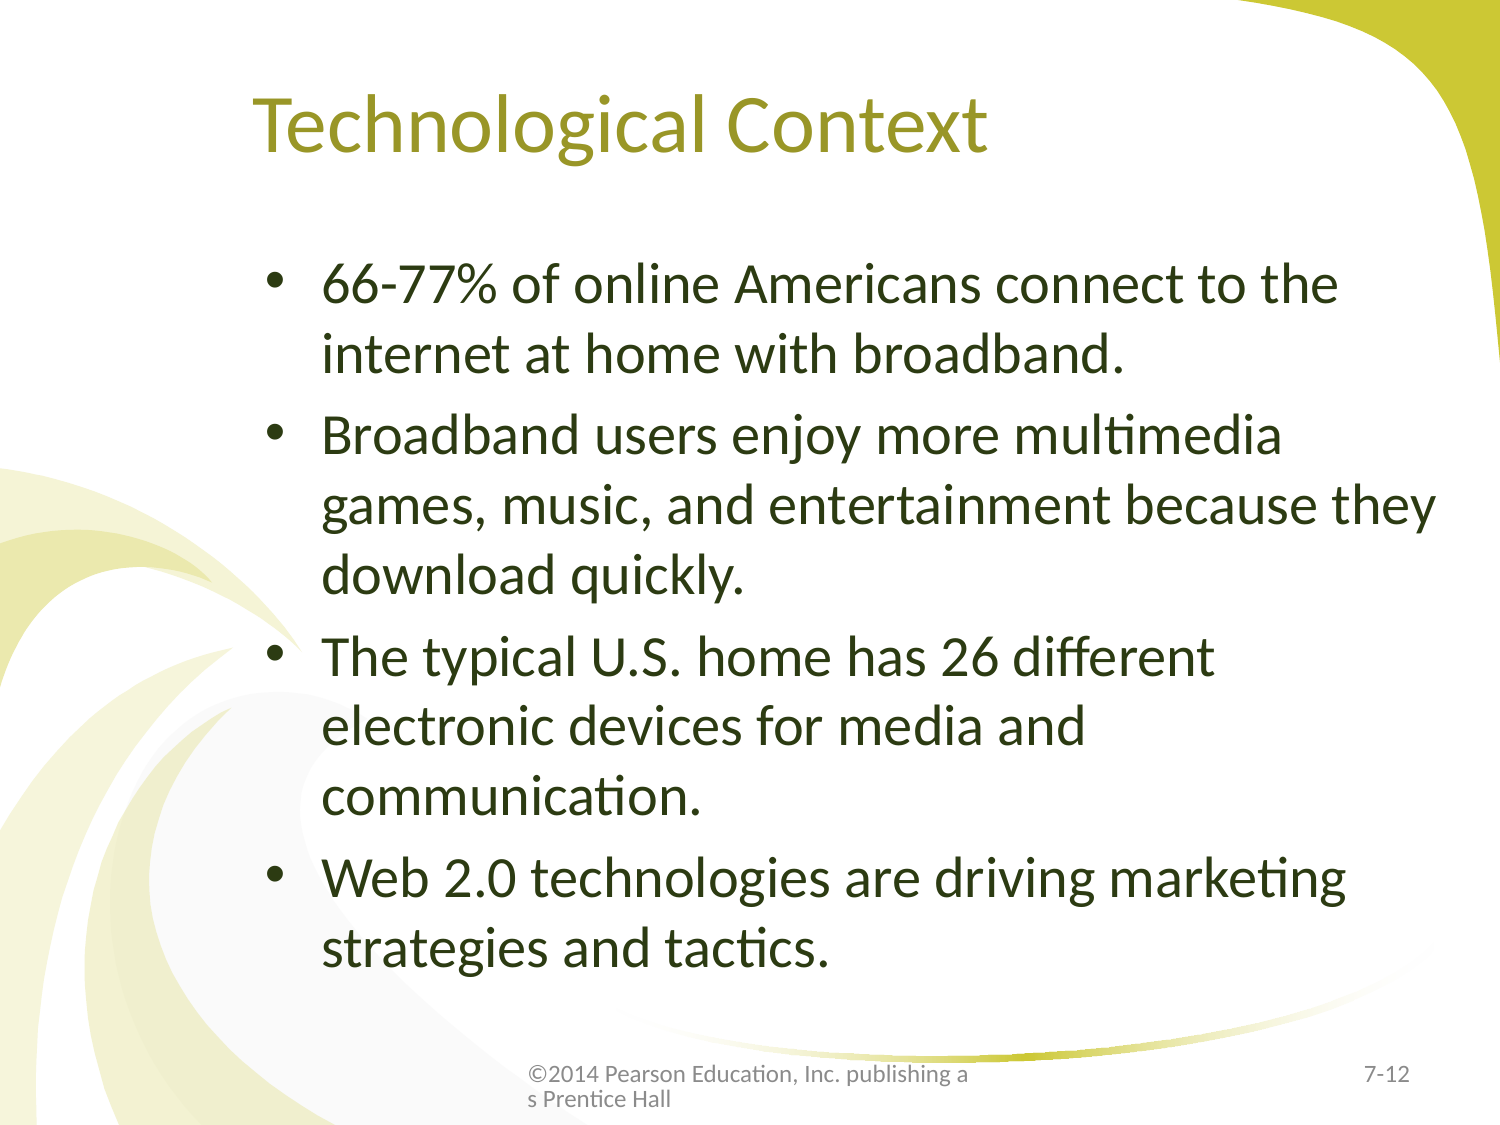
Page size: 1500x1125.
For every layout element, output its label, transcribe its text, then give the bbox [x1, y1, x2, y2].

slide_number 7-12 [1074, 1042, 1425, 1103]
list 66-77% of online Americans connect to the internet at home with broadband. Broadband users enjoy more multimedia games, music, and entertainment because they download quickly. The typical U.S. home has 26 different electronic devices for media and communication. Web 2.0 technologies are driving marketing strategies and tactics. [249, 237, 1463, 1000]
title Technological Context [237, 37, 1438, 200]
footer ©2014 Pearson Education, Inc. publishing as Prentice Hall [512, 1042, 988, 1103]
